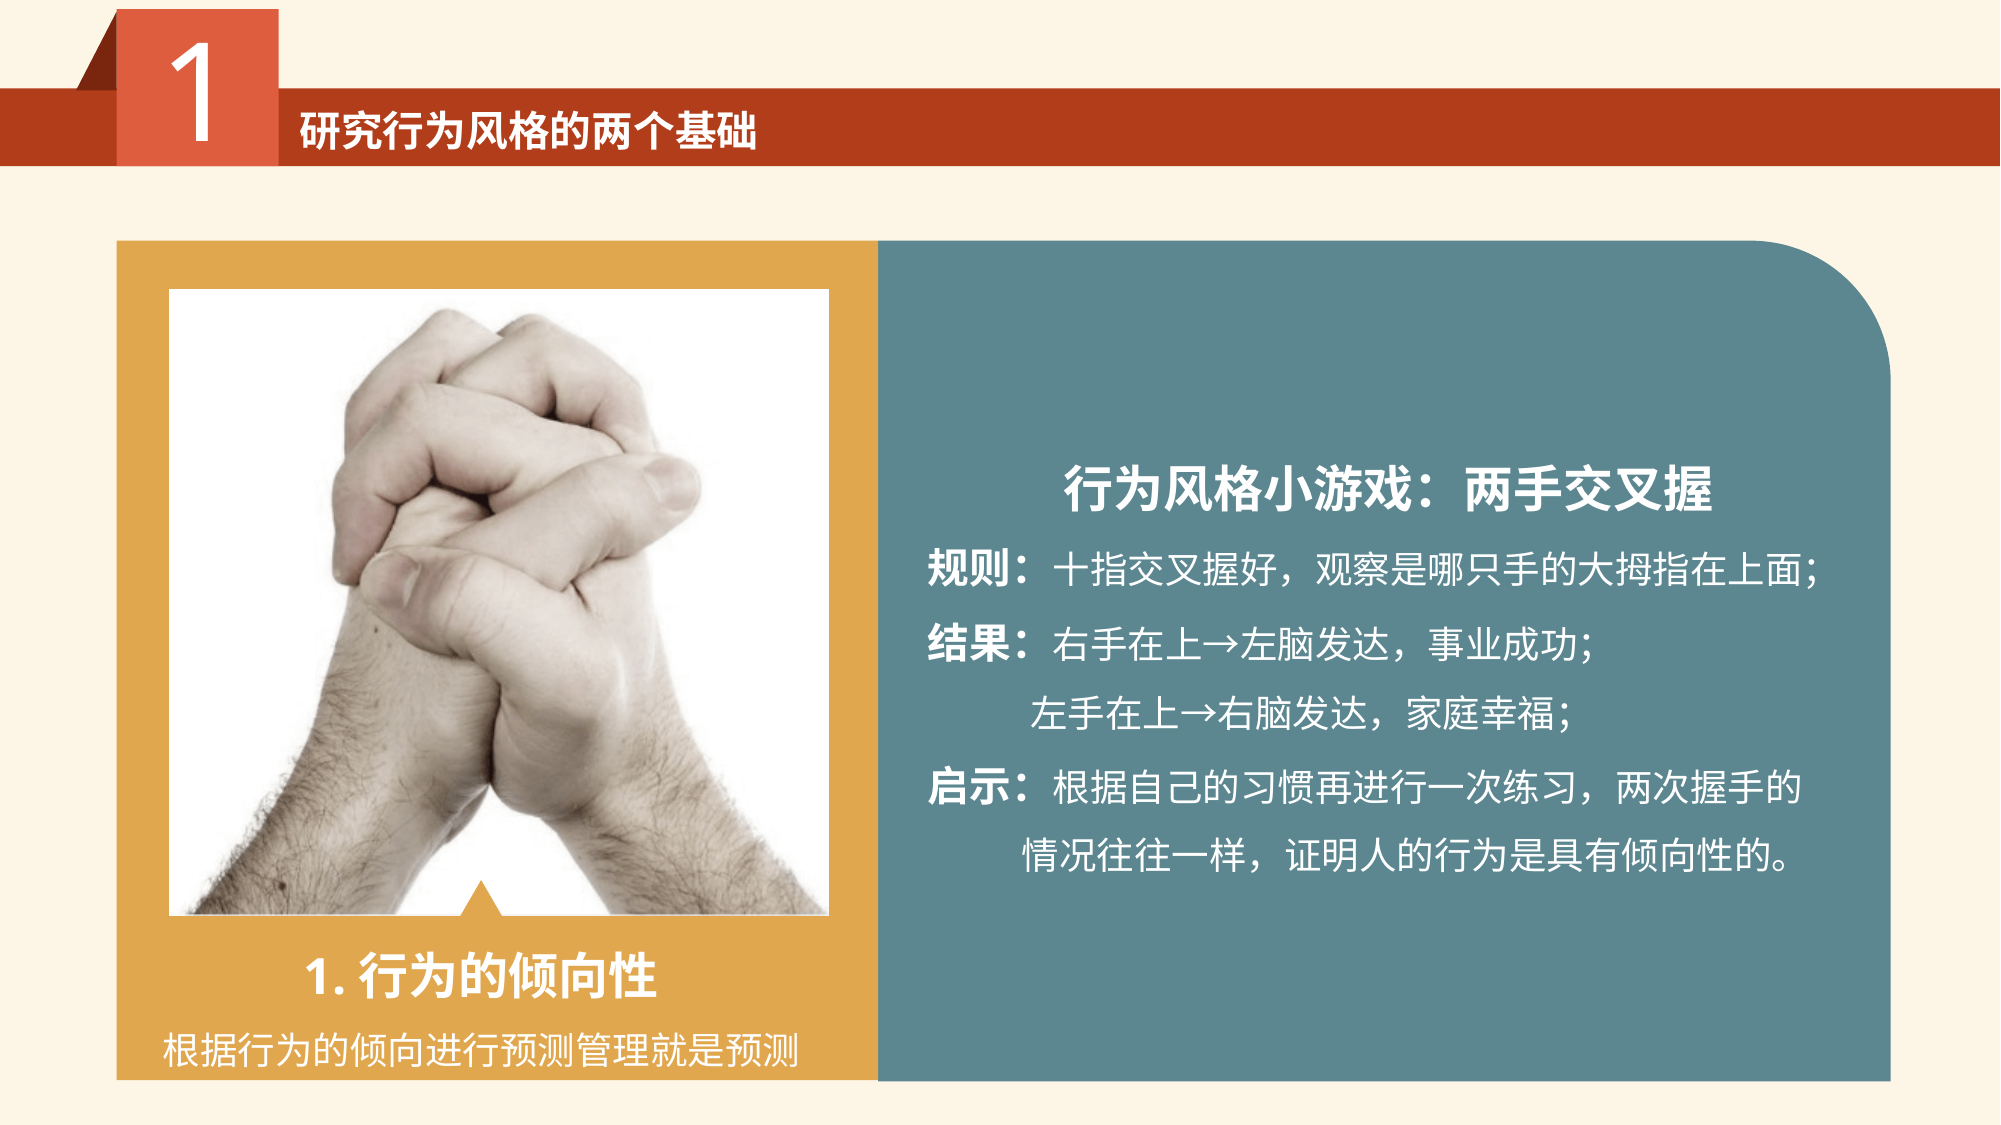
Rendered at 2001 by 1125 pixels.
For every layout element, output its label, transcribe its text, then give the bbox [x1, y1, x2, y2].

picture [169, 289, 829, 916]
text_box [116, 240, 879, 1081]
text_box [877, 239, 1892, 1083]
text_box 1.行为的倾向性 根据行为的倾向进行预测管理就是预测 [145, 906, 817, 1079]
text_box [0, 0, 2000, 179]
text_box 行为风格小游戏：两手交叉握 规则：十指交叉握好，观察是哪只手的大拇指在上面； 结果：右手在上→左脑发达，事业成功； 左手在上→右脑发达，家庭幸福； 启示：根据自己的习惯再进行一次练习，两次握手的 情况往往一样，证明人的行为是具有倾向性的。 [912, 419, 1865, 885]
text_box [457, 916, 506, 920]
